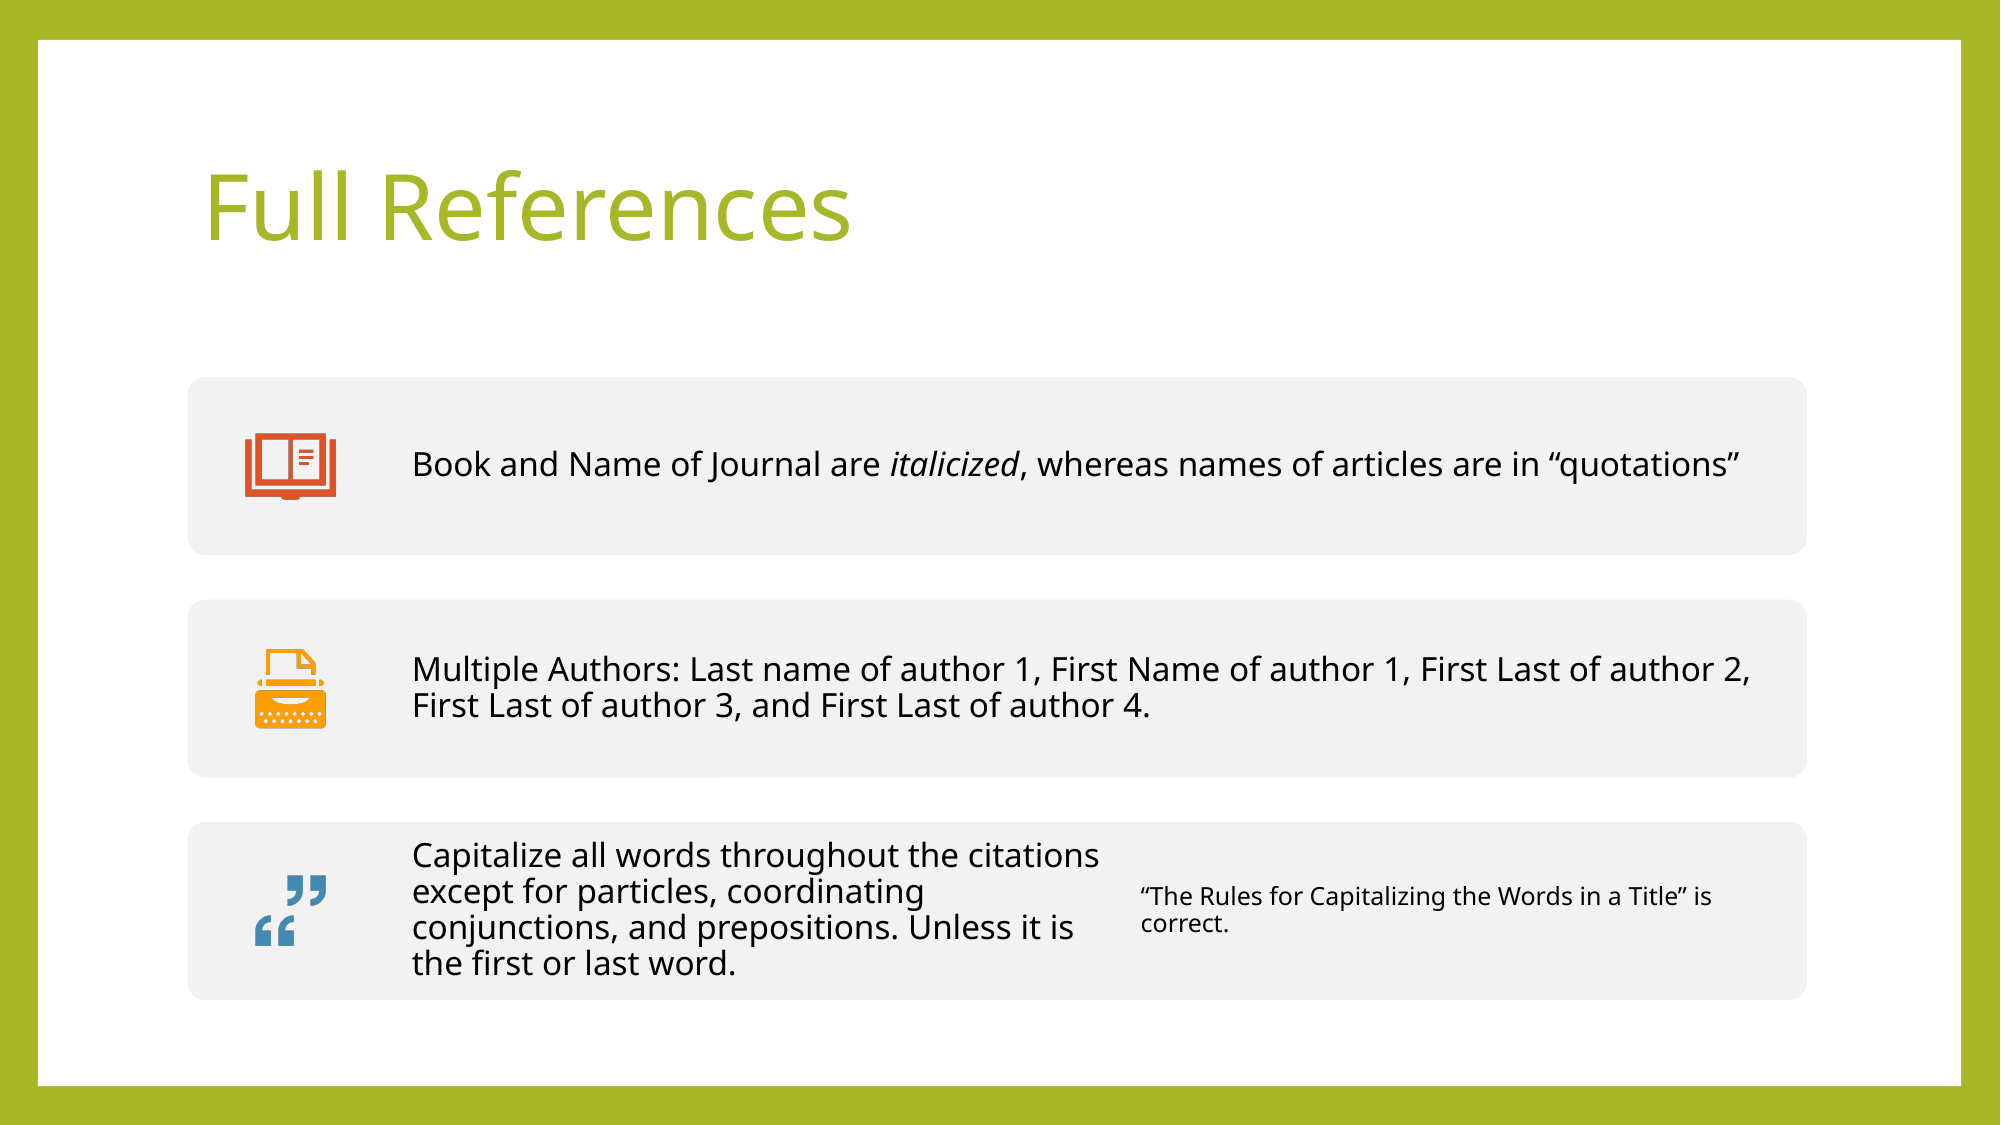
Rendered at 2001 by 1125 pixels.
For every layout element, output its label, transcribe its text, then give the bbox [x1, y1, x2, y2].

title Full References [187, 99, 1808, 323]
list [187, 376, 1808, 1001]
